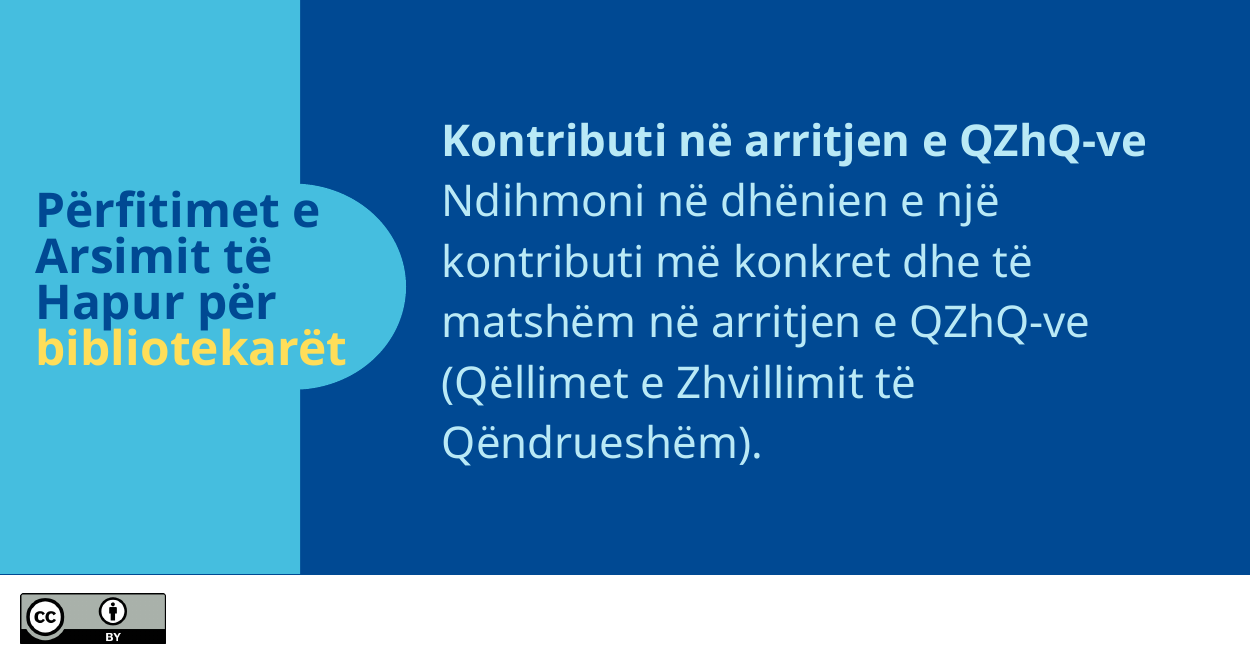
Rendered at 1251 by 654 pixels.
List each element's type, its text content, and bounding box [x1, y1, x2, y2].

text_box [0, 582, 1250, 654]
picture [20, 592, 166, 645]
text_box [0, 0, 301, 574]
text_box Përfitimet e Arsimit të Hapur për bibliotekarët [20, 175, 430, 390]
text_box Kontributi në arritjen e QZhQ-ve Ndihmoni në dhënien e një kontributi më konkret dhe të matshëm në arritjen e QZhQ-ve (Qëllimet e Zhvillimit të Qëndrueshëm). [429, 92, 1192, 480]
